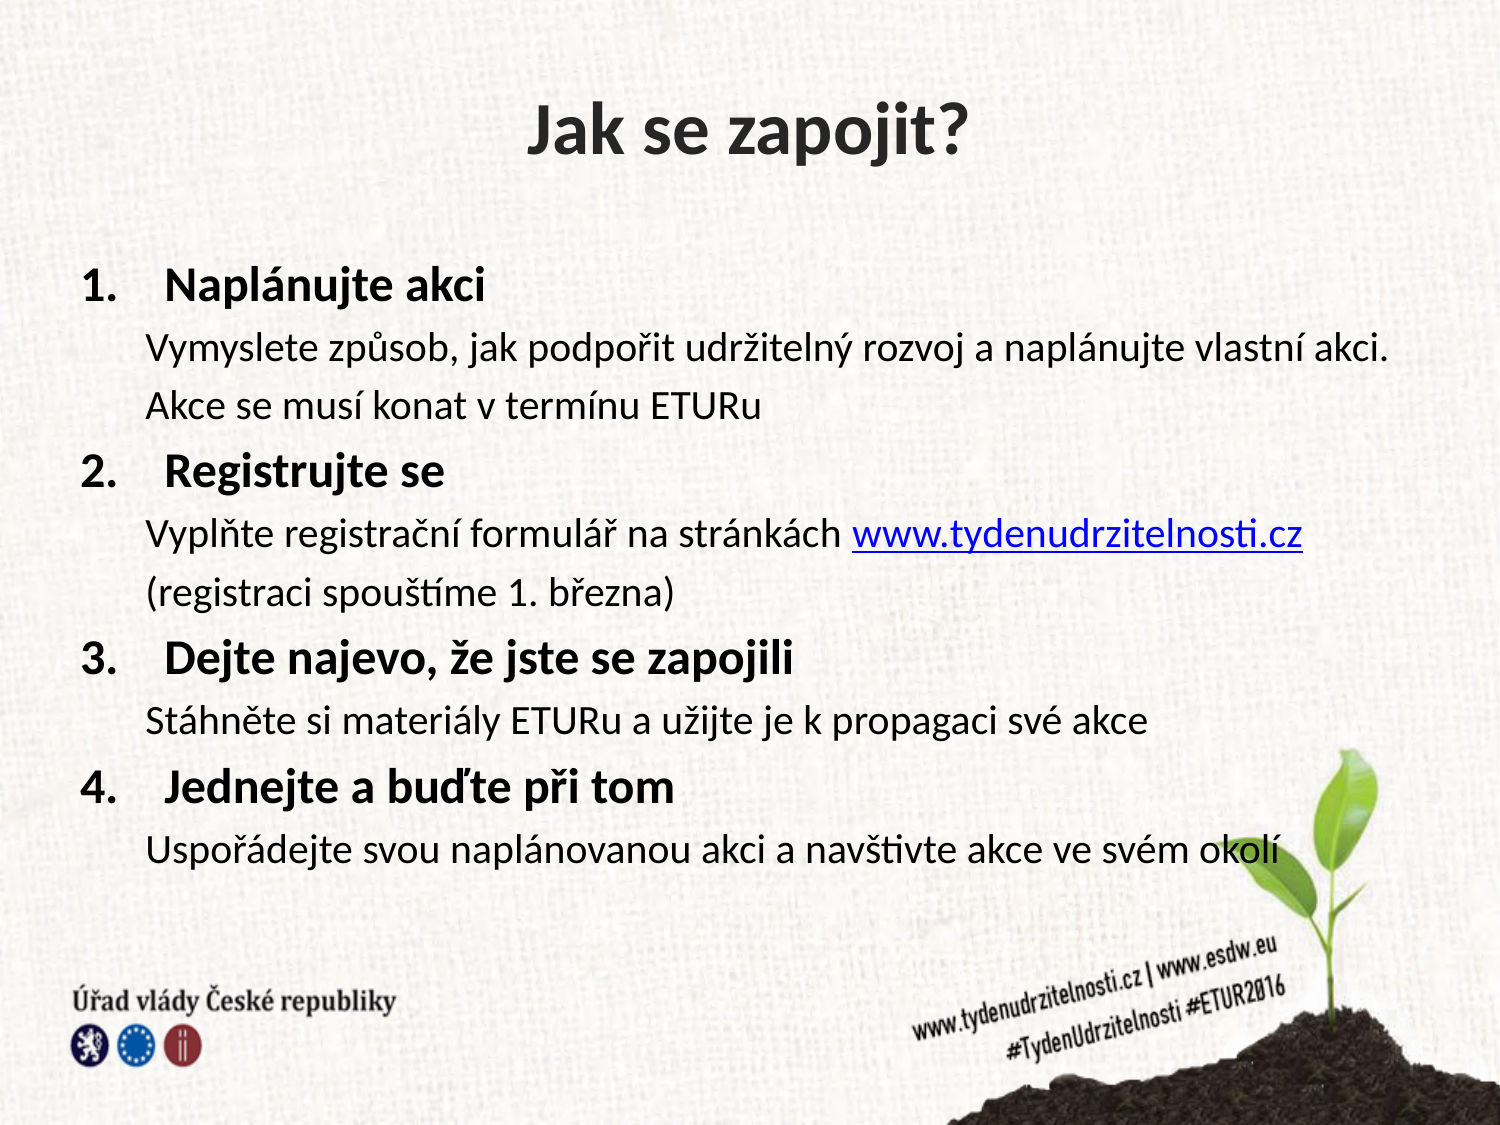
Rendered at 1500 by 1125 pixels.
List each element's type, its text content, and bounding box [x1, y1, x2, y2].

list Naplánujte akci Vymyslete způsob, jak podpořit udržitelný rozvoj a naplánujte vlastní akci. Akce se musí konat v termínu ETURu Registrujte se Vyplňte registrační formulář na stránkách www.tydenudrzitelnosti.cz (registraci spouštíme 1. března) Dejte najevo, že jste se zapojili Stáhněte si materiály ETURu a užijte je k propagaci své akce Jednejte a buďte při tom Uspořádejte svou naplánovanou akci a navštivte akce ve svém okolí [64, 243, 1415, 986]
picture [0, 0, 1500, 1125]
title Jak se zapojit? [75, 30, 1425, 219]
